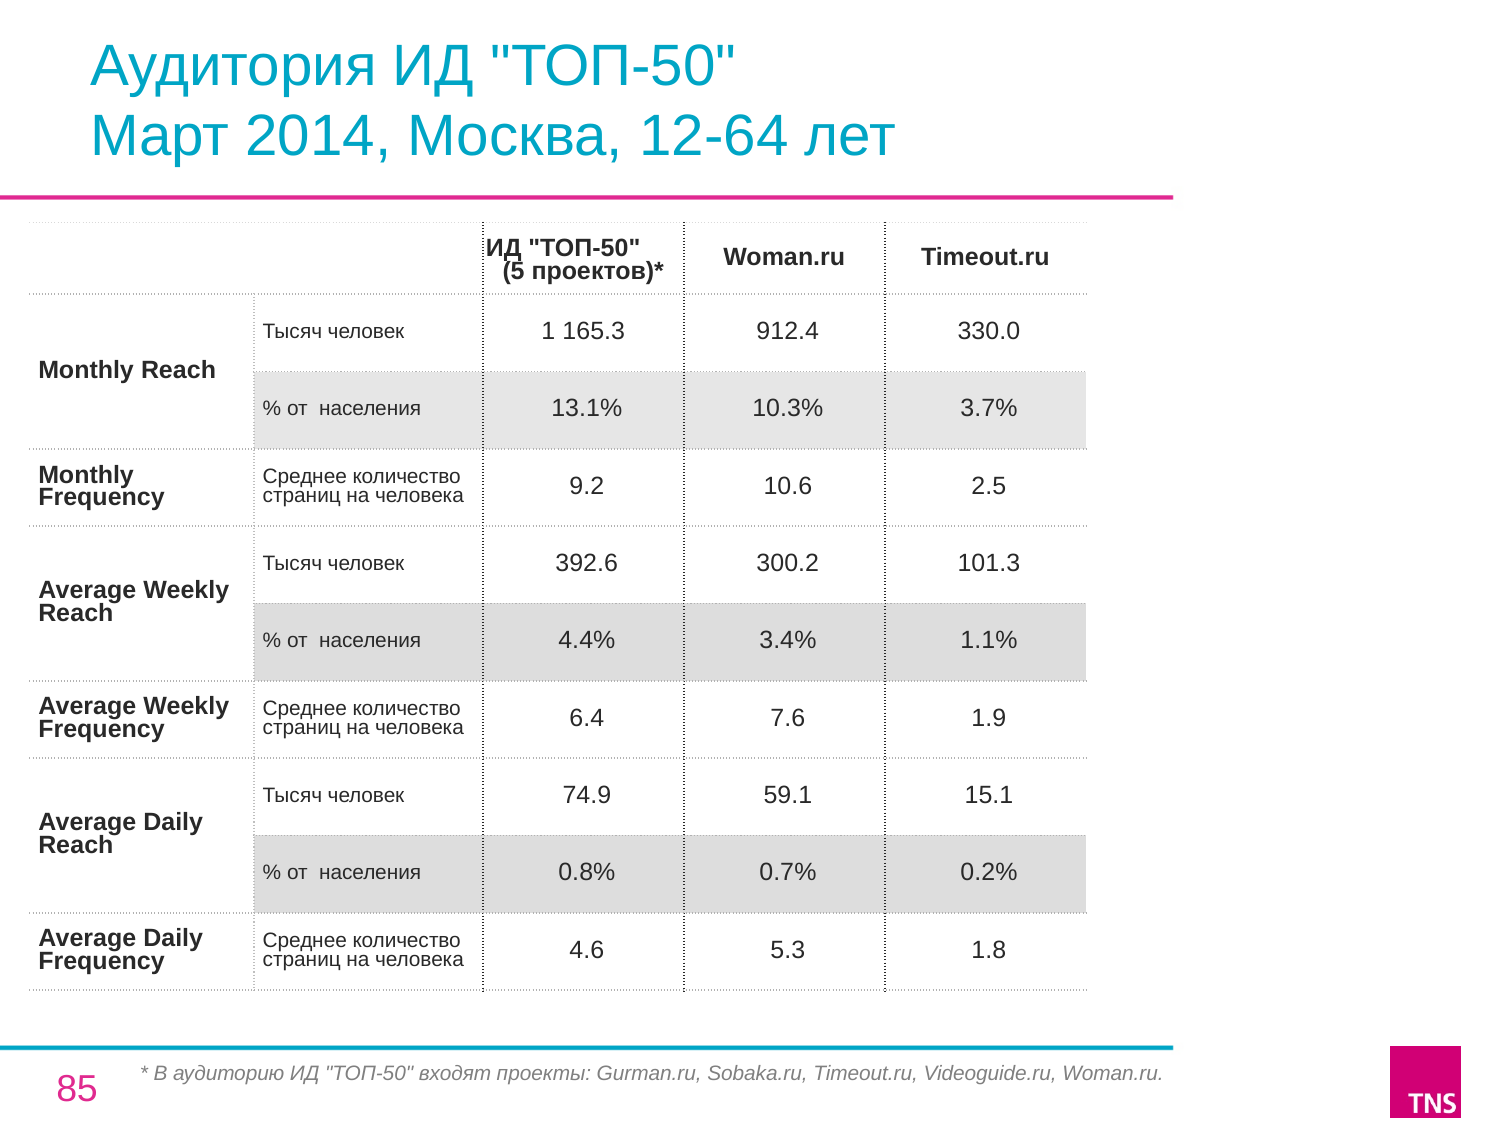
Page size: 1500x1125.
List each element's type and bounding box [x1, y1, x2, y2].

picture [0, 0, 1500, 1125]
table_header [29, 223, 1086, 294]
table_cell [29, 294, 1086, 990]
slide_number [40, 1055, 392, 1125]
text_box [124, 1052, 1463, 1092]
title [74, 8, 1476, 187]
